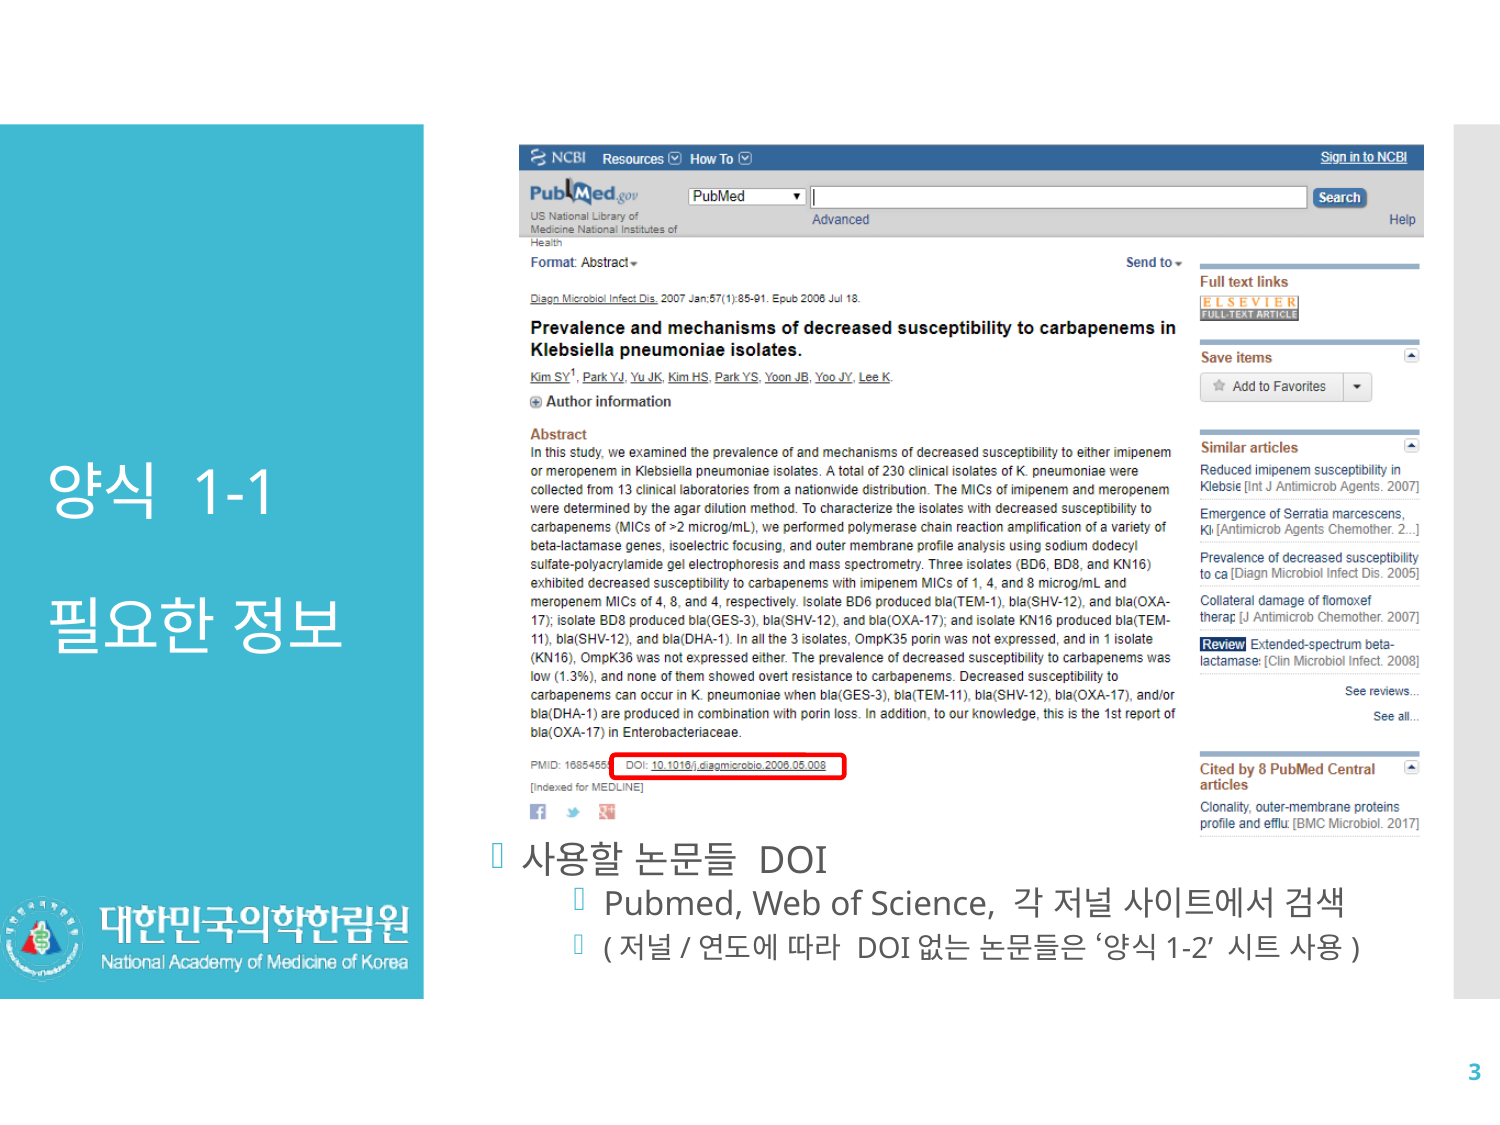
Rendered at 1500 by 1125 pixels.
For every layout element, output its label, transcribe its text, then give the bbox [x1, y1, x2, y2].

slide_number 3 [1308, 1042, 1497, 1103]
list 사용할 논문들 DOI Pubmed, Web of Science, 각 저널 사이트에서 검색 (저널/연도에 따라 DOI없는 논문들은 ‘양식1-2’ 시트 사용) [476, 153, 1376, 1072]
picture [0, 896, 410, 982]
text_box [519, 142, 1424, 838]
title 양식 1-1 필요한 정보 [31, 184, 394, 896]
